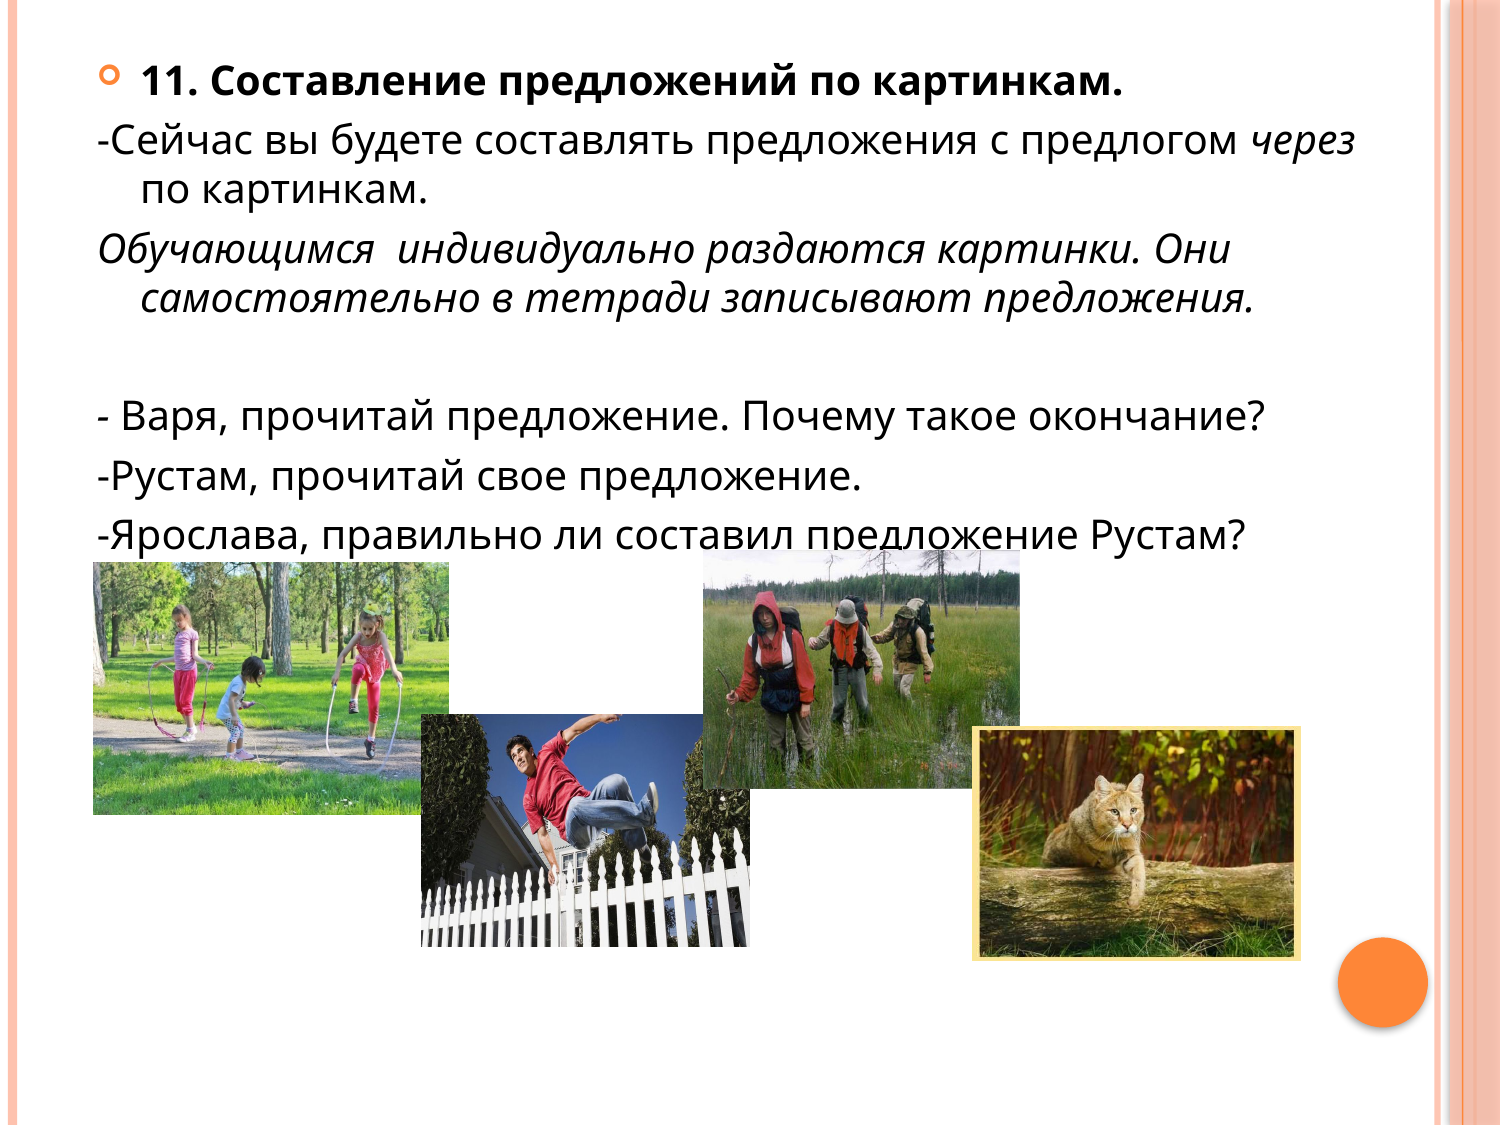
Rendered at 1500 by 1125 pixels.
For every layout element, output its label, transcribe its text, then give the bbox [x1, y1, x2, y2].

list 11. Составление предложений по картинкам. -Сейчас вы будете составлять предложения с предлогом через по картинкам. Обучающимся индивидуально раздаются картинки. Они самостоятельно в тетради записывают предложения. - Варя, прочитай предложение. Почему такое окончание? -Рустам, прочитай свое предложение. -Ярослава, правильно ли составил предложение Рустам? [82, 46, 1407, 575]
picture [93, 550, 1302, 962]
